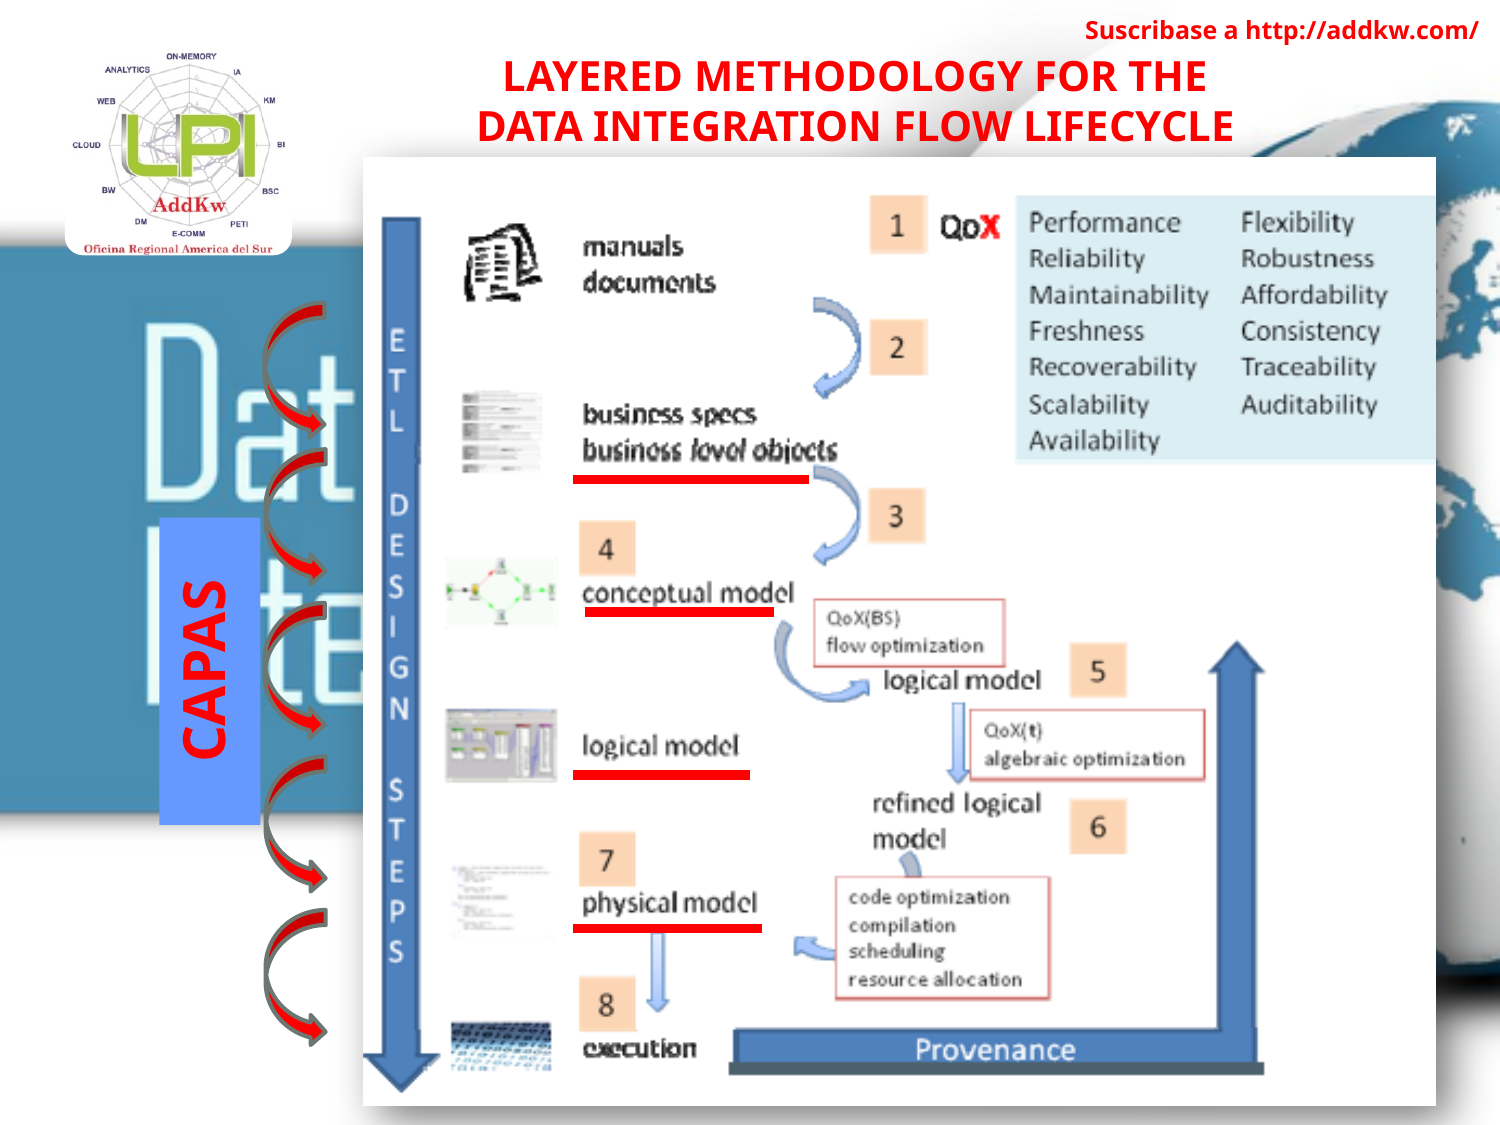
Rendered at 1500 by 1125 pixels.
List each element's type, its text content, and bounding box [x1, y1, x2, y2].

text_box LAYERED METHODOLOGY FOR THE DATA INTEGRATION FLOW LIFECYCLE [276, 42, 1435, 161]
text_box [263, 447, 328, 587]
text_box [263, 907, 328, 1047]
picture [0, 0, 1500, 1125]
text_box Suscribase a http://addkw.com/ [1070, 7, 1495, 52]
text_box CAPAS [159, 517, 261, 826]
text_box [262, 600, 327, 740]
text_box [263, 754, 328, 894]
text_box [262, 300, 327, 440]
